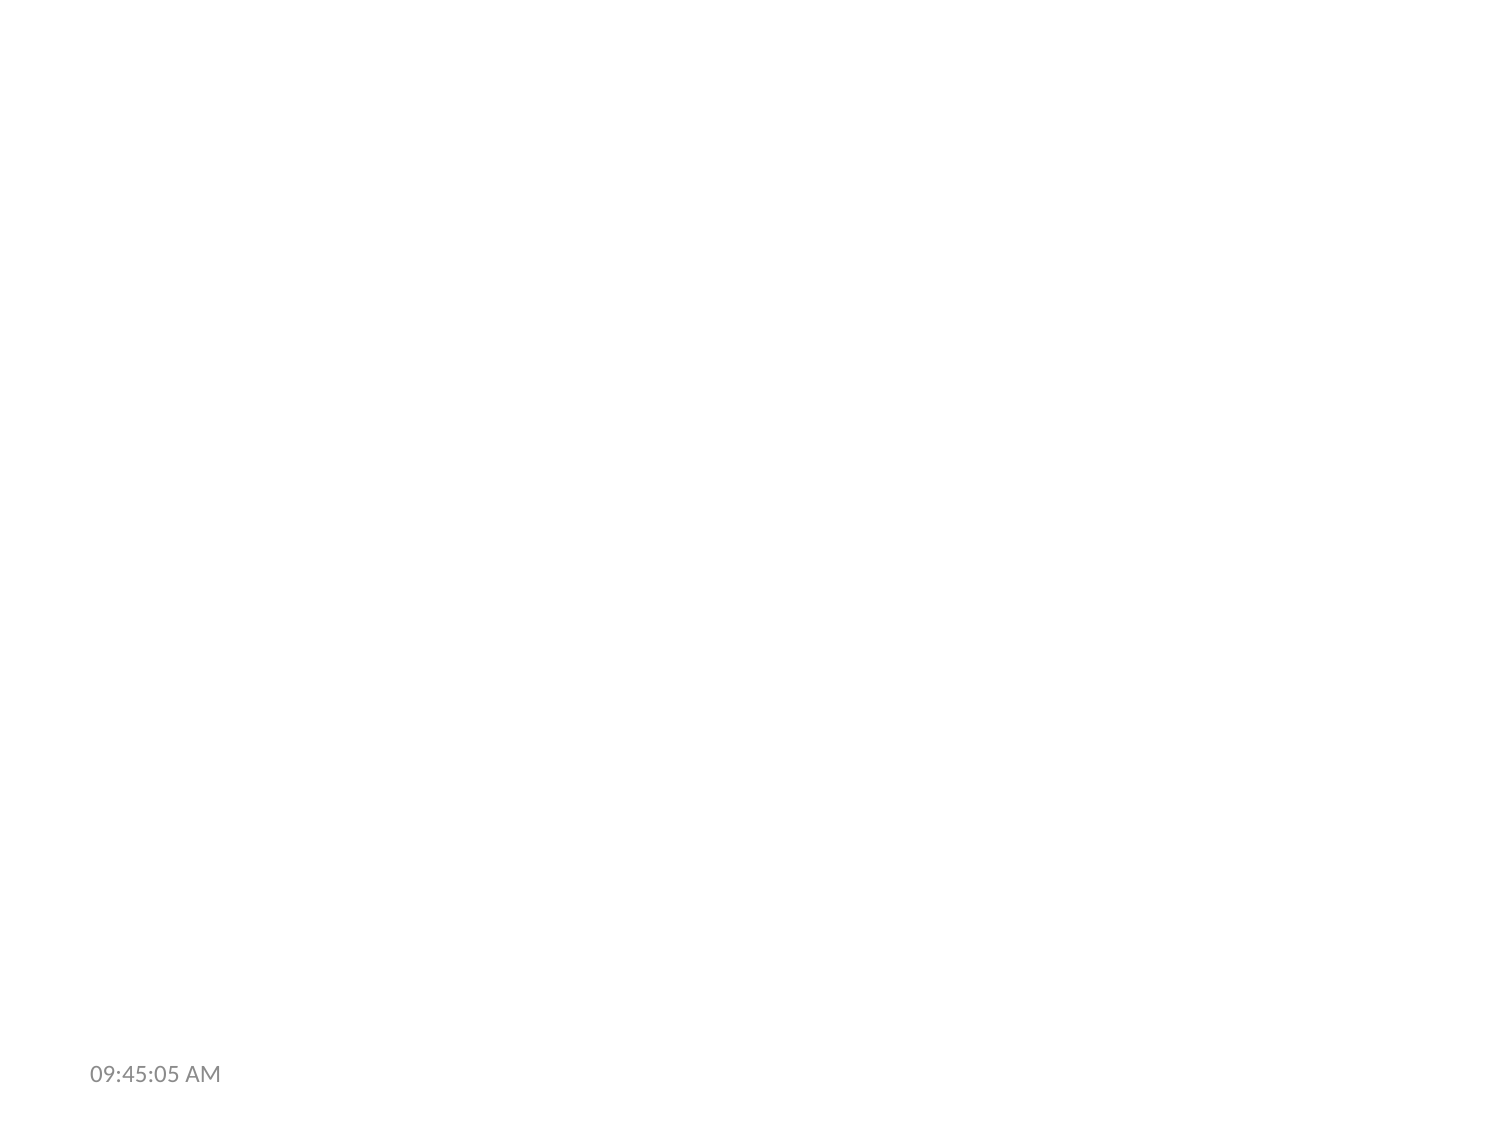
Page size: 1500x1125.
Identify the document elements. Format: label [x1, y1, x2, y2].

slide_number [75, 1042, 425, 1103]
